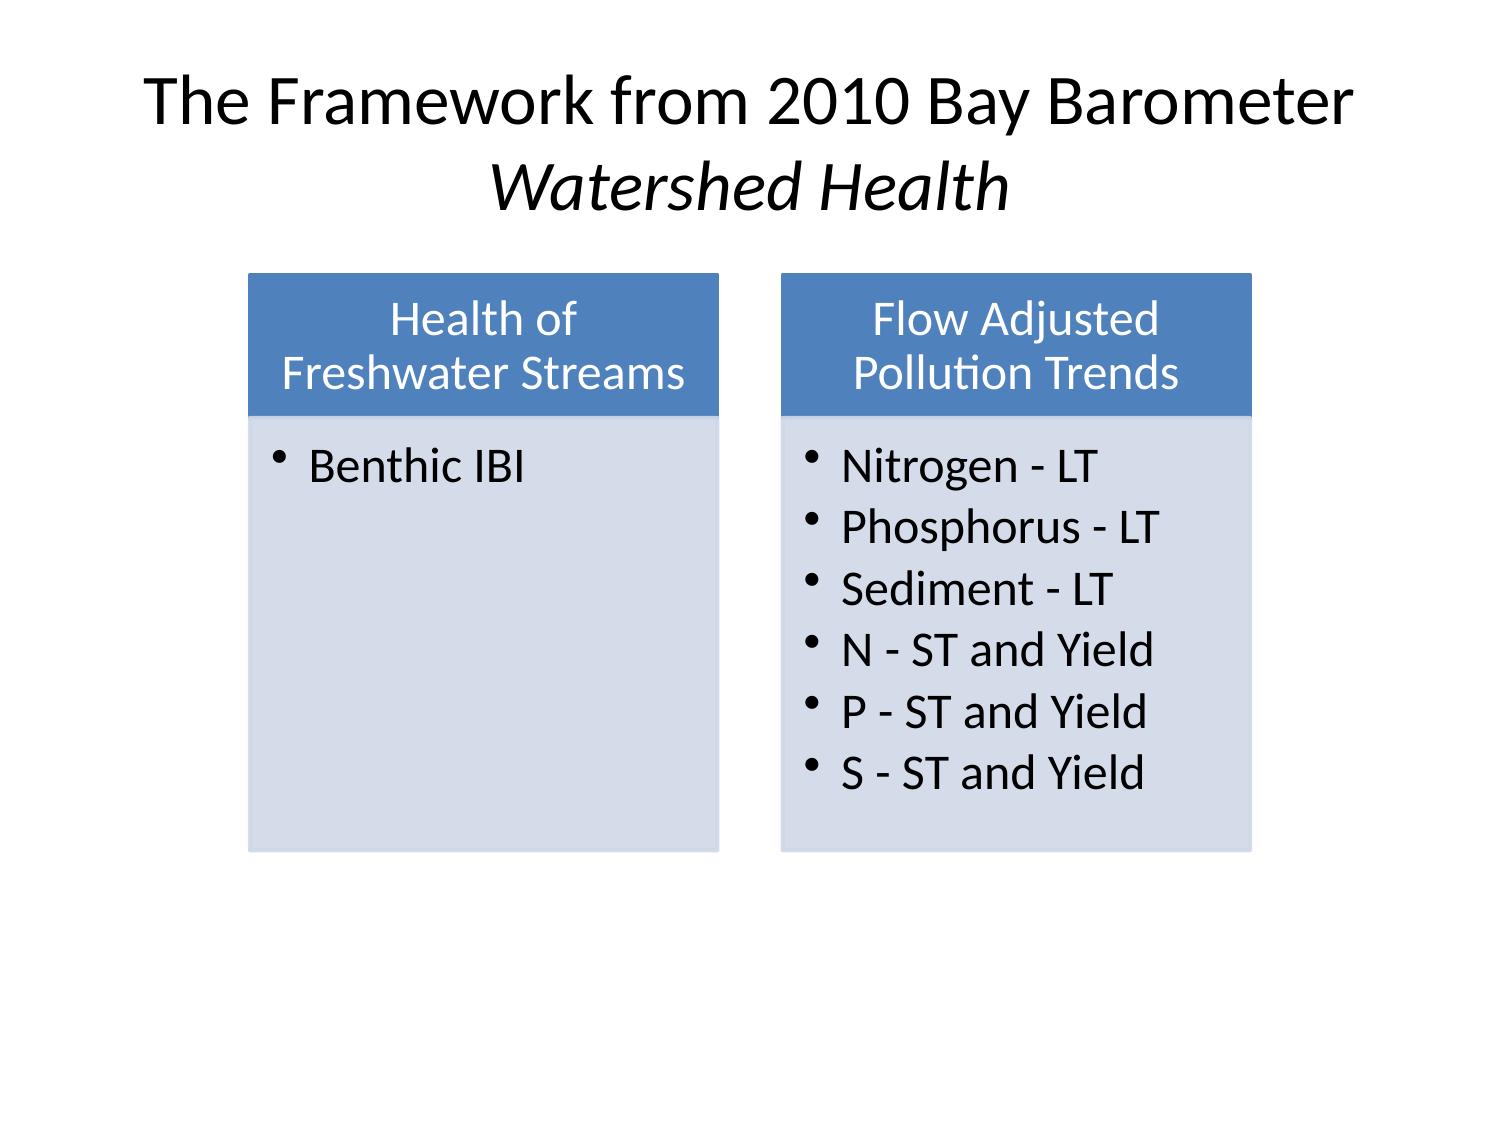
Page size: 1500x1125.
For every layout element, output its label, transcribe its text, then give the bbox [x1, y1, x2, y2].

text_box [249, 228, 1251, 897]
title The Framework from 2010 Bay Barometer Watershed Health [75, 45, 1425, 233]
